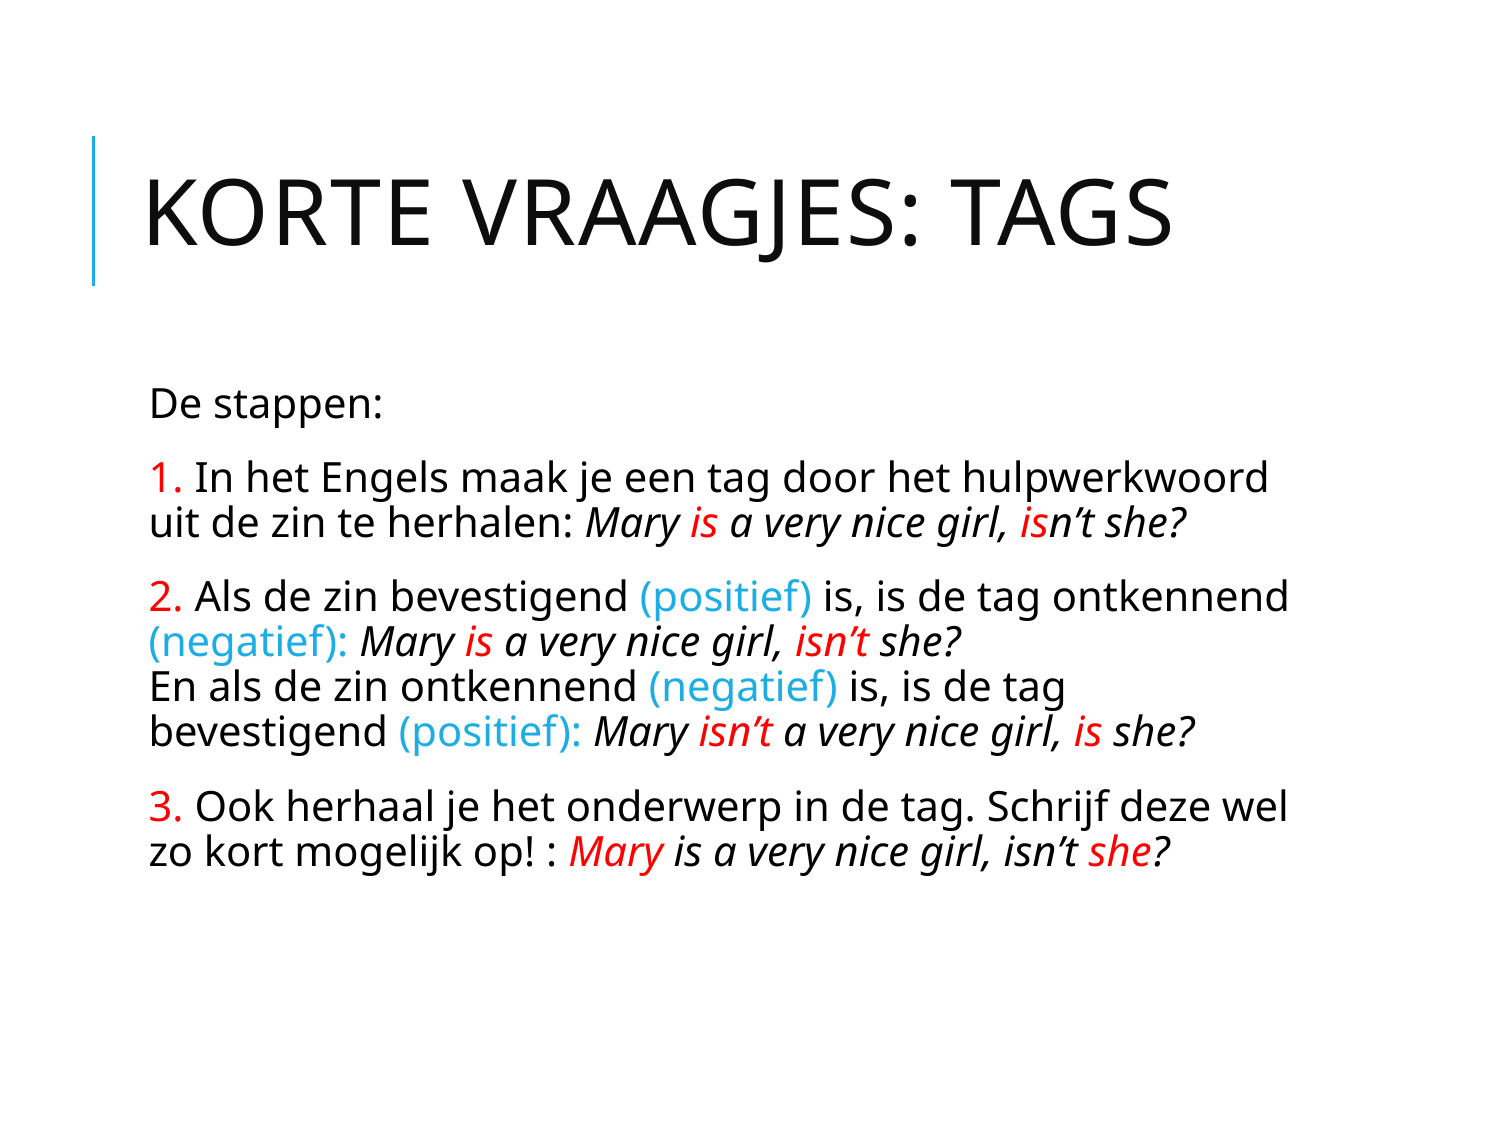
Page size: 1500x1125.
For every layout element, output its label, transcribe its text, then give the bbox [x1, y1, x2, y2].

list De stappen: 1. In het Engels maak je een tag door het hulpwerkwoord uit de zin te herhalen: Mary is a very nice girl, isn’t she? 2. Als de zin bevestigend (positief) is, is de tag ontkennend (negatief): Mary is a very nice girl, isn’t she? En als de zin ontkennend (negatief) is, is de tag bevestigend (positief): Mary isn’t a very nice girl, is she? 3. Ook herhaal je het onderwerp in de tag. Schrijf deze wel zo kort mogelijk op! : Mary is a very nice girl, isn’t she? [126, 375, 1322, 1035]
title Korte vraagjes: tags [126, 96, 1322, 342]
